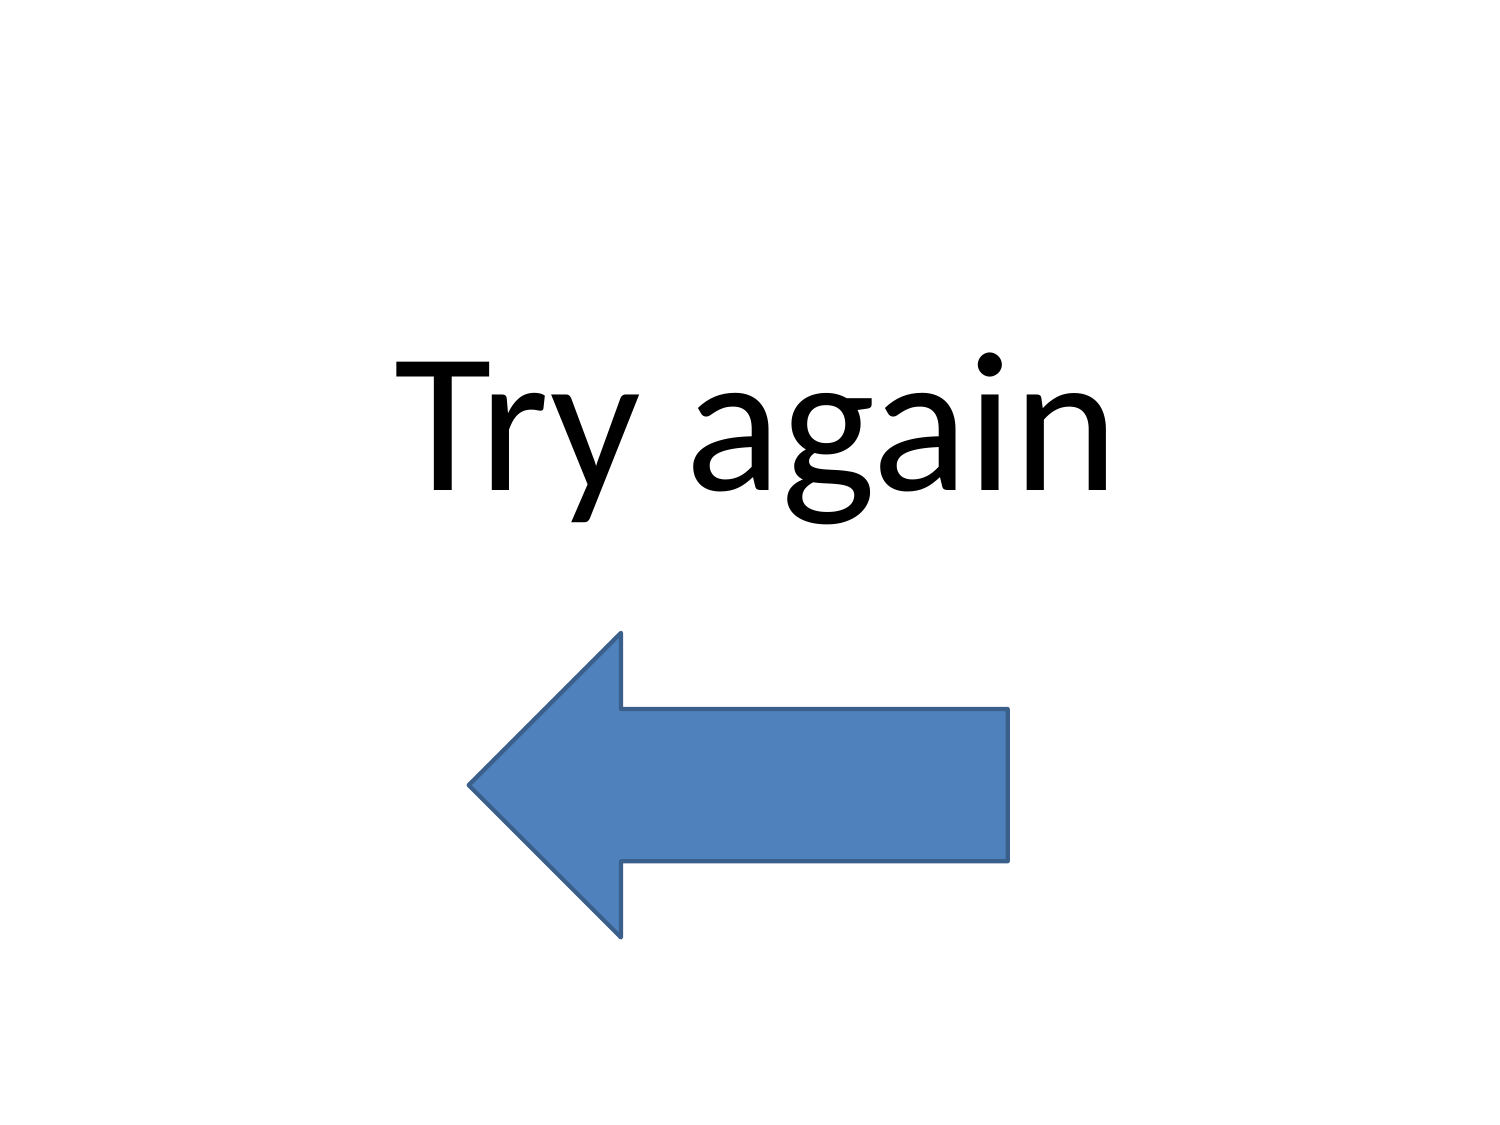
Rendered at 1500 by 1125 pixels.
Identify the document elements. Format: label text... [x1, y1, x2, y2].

text_box [466, 630, 1010, 940]
title Try again [82, 316, 1432, 504]
